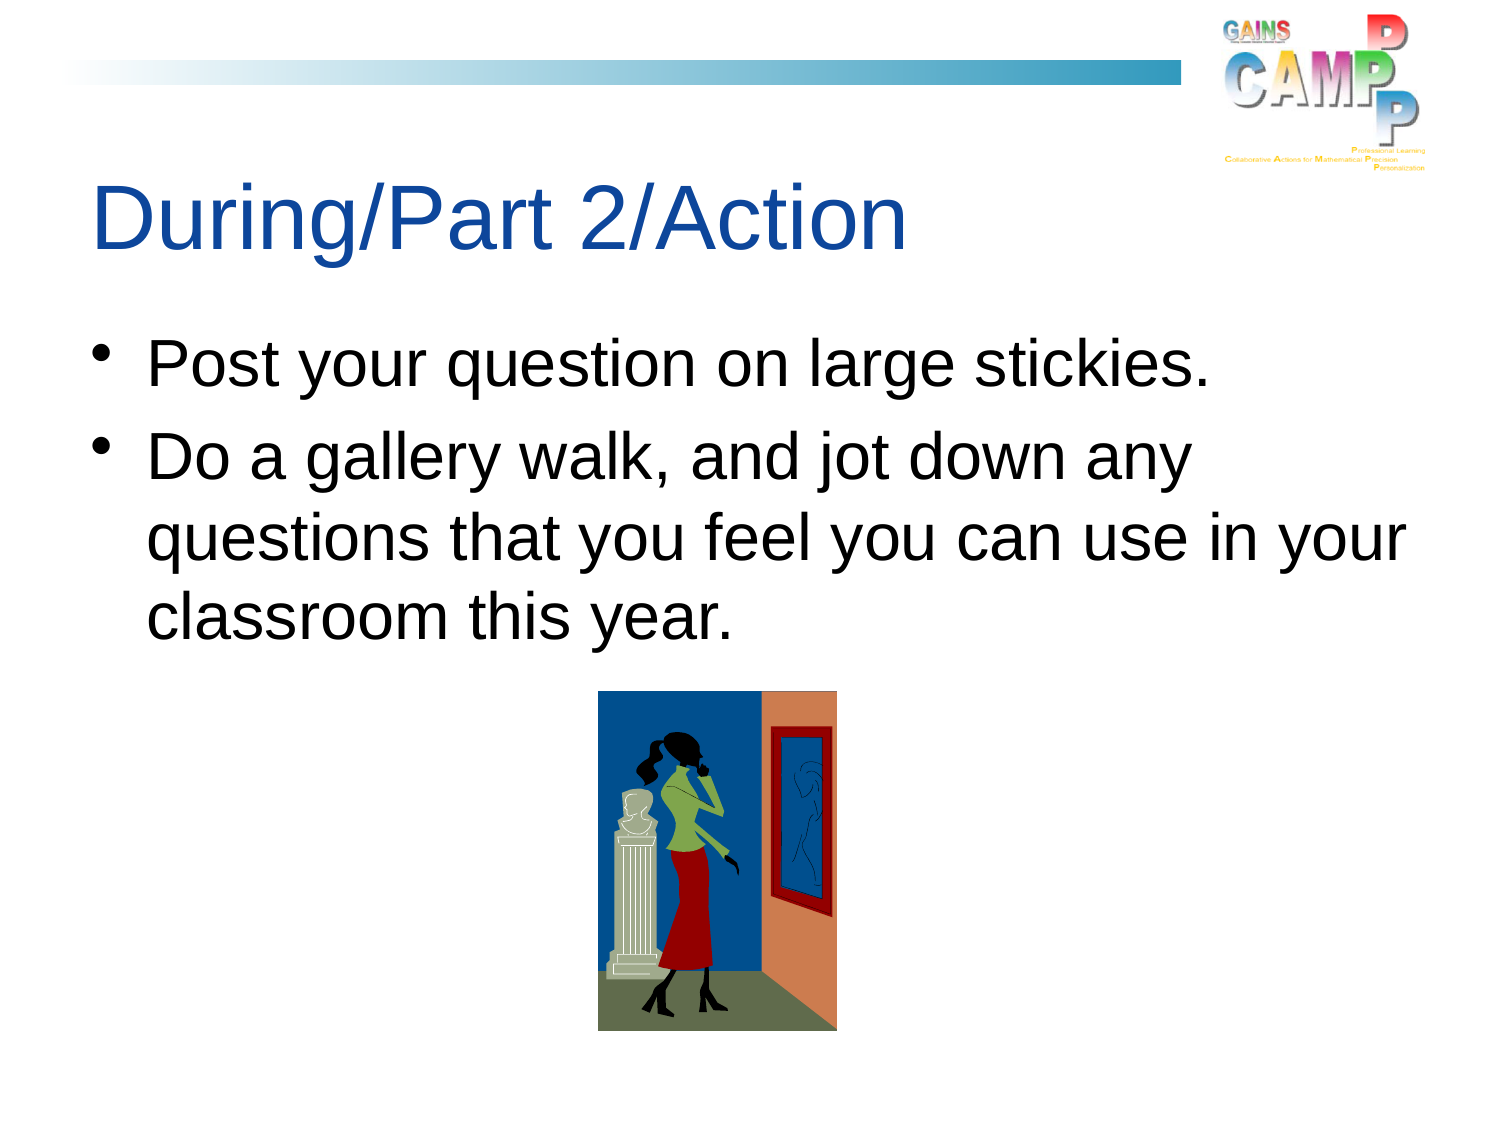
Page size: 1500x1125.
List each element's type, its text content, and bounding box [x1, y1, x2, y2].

picture [597, 691, 837, 1031]
picture [1204, 0, 1442, 190]
list Post your question on large stickies. Do a gallery walk, and jot down any questions that you feel you can use in your classroom this year. [74, 312, 1426, 1088]
title During/Part 2/Action [74, 124, 1426, 301]
